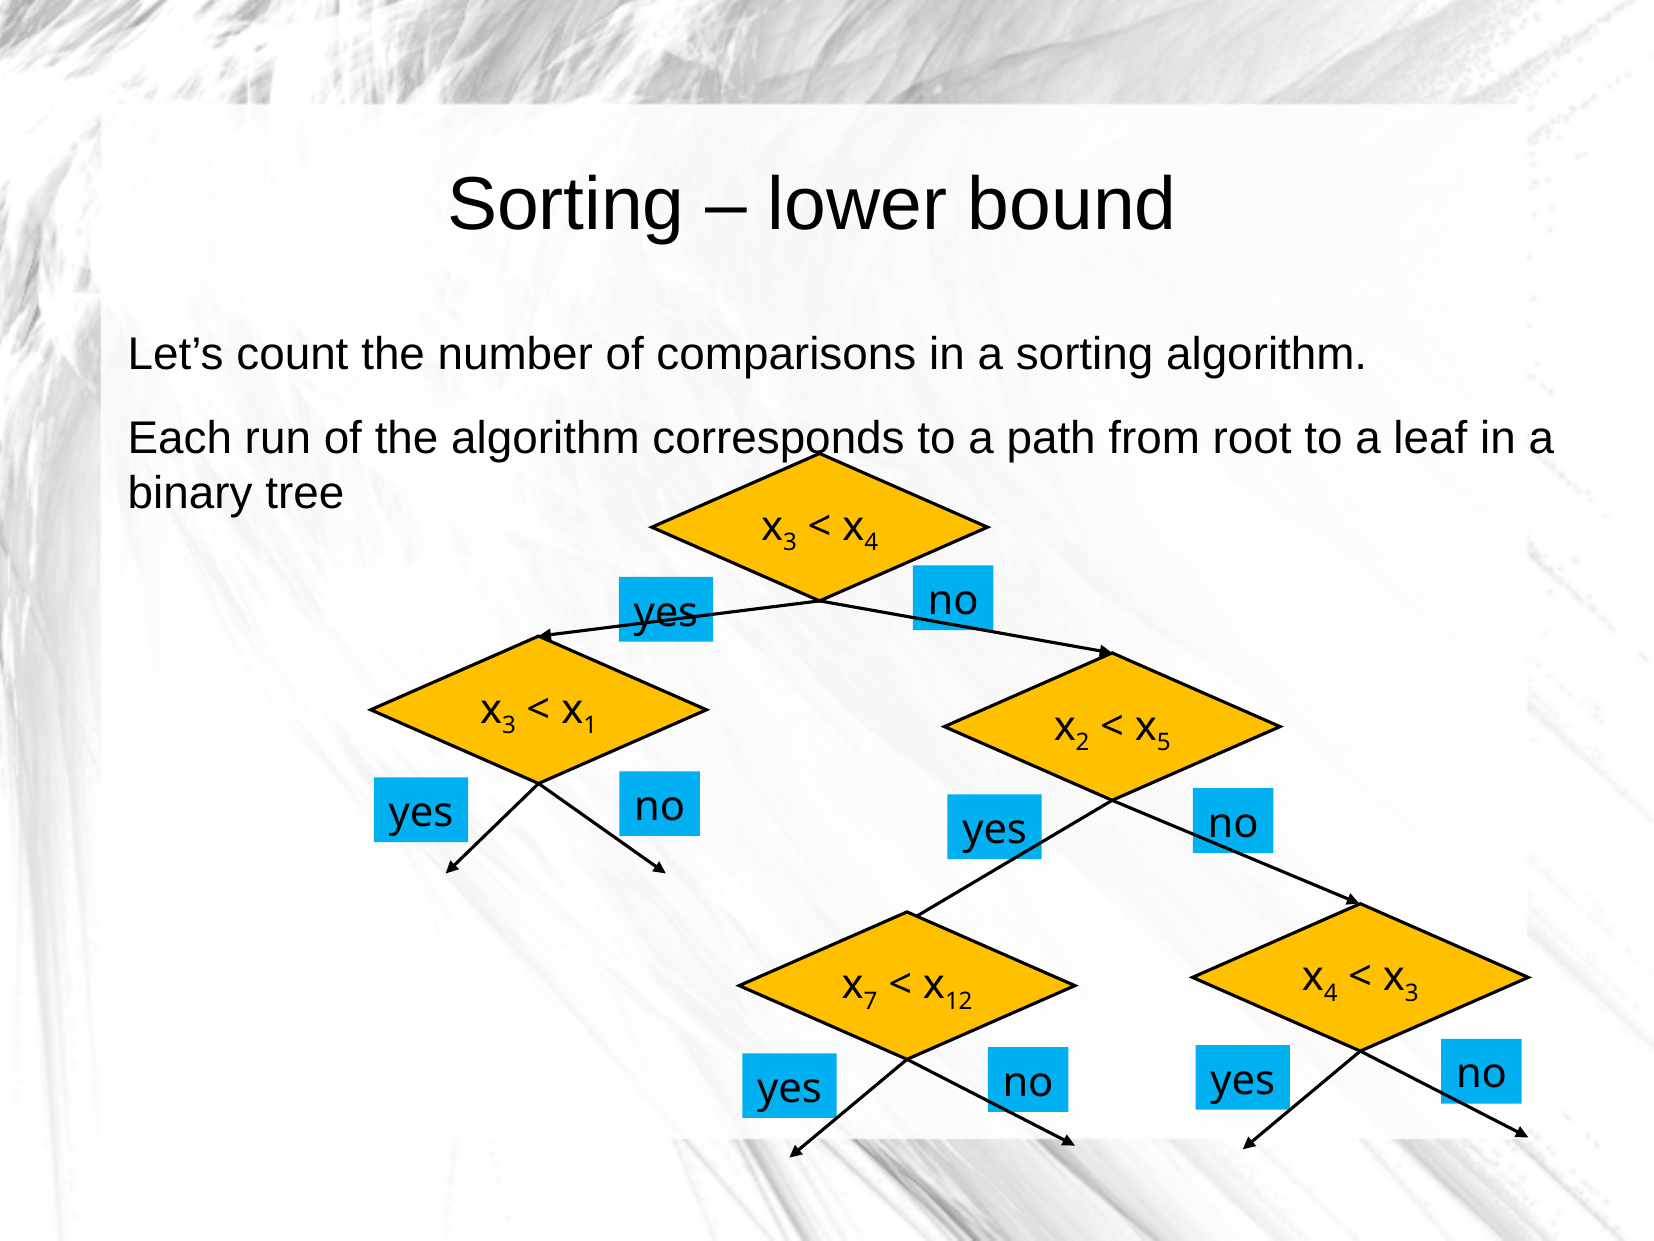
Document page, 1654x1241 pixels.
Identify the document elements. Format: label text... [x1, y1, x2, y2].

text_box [739, 911, 1075, 1158]
title Sorting – lower bound [118, 93, 1506, 299]
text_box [903, 652, 1360, 924]
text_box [1192, 903, 1529, 1150]
picture [0, 0, 1654, 1241]
list Let’s count the number of comparisons in a sorting algorithm. Each run of the algorithm corresponds to a path from root to a leaf in a binary tree [118, 319, 1571, 1109]
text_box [370, 636, 707, 874]
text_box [538, 453, 1113, 683]
